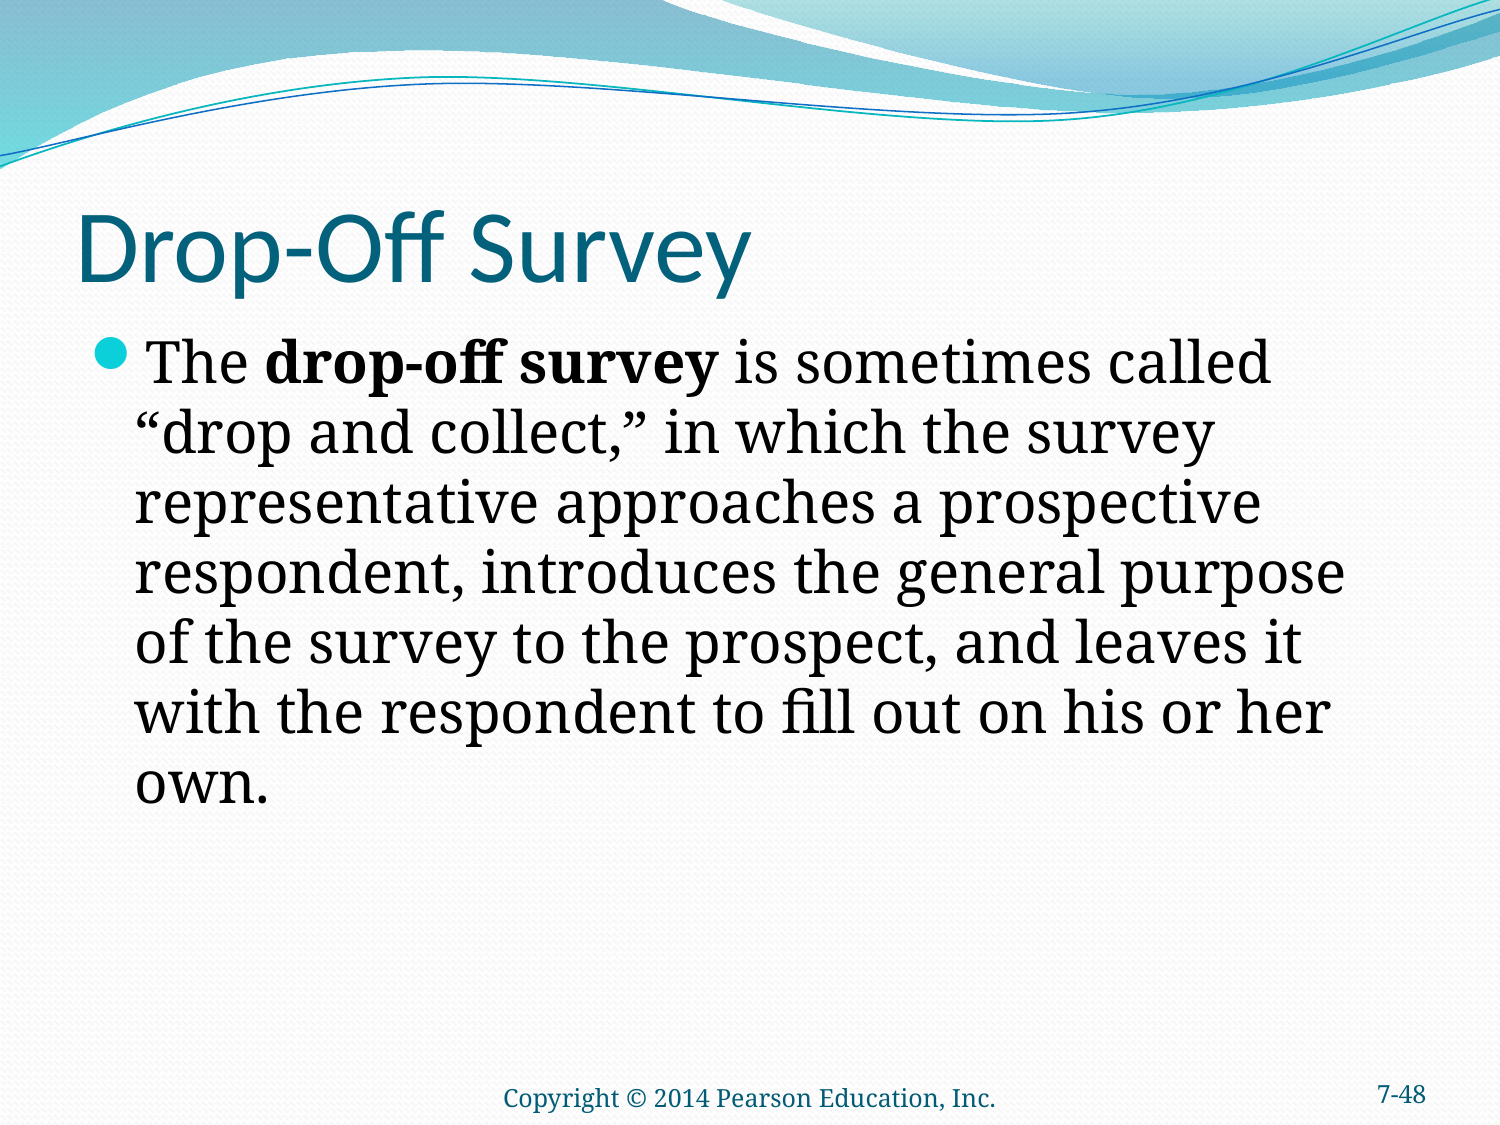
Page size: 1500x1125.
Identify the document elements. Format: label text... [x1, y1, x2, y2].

list The drop-off survey is sometimes called “drop and collect,” in which the survey representative approaches a prospective respondent, introduces the general purpose of the survey to the prospect, and leaves it with the respondent to fill out on his or her own. [74, 317, 1426, 1038]
title Drop-Off Survey [74, 115, 1426, 304]
